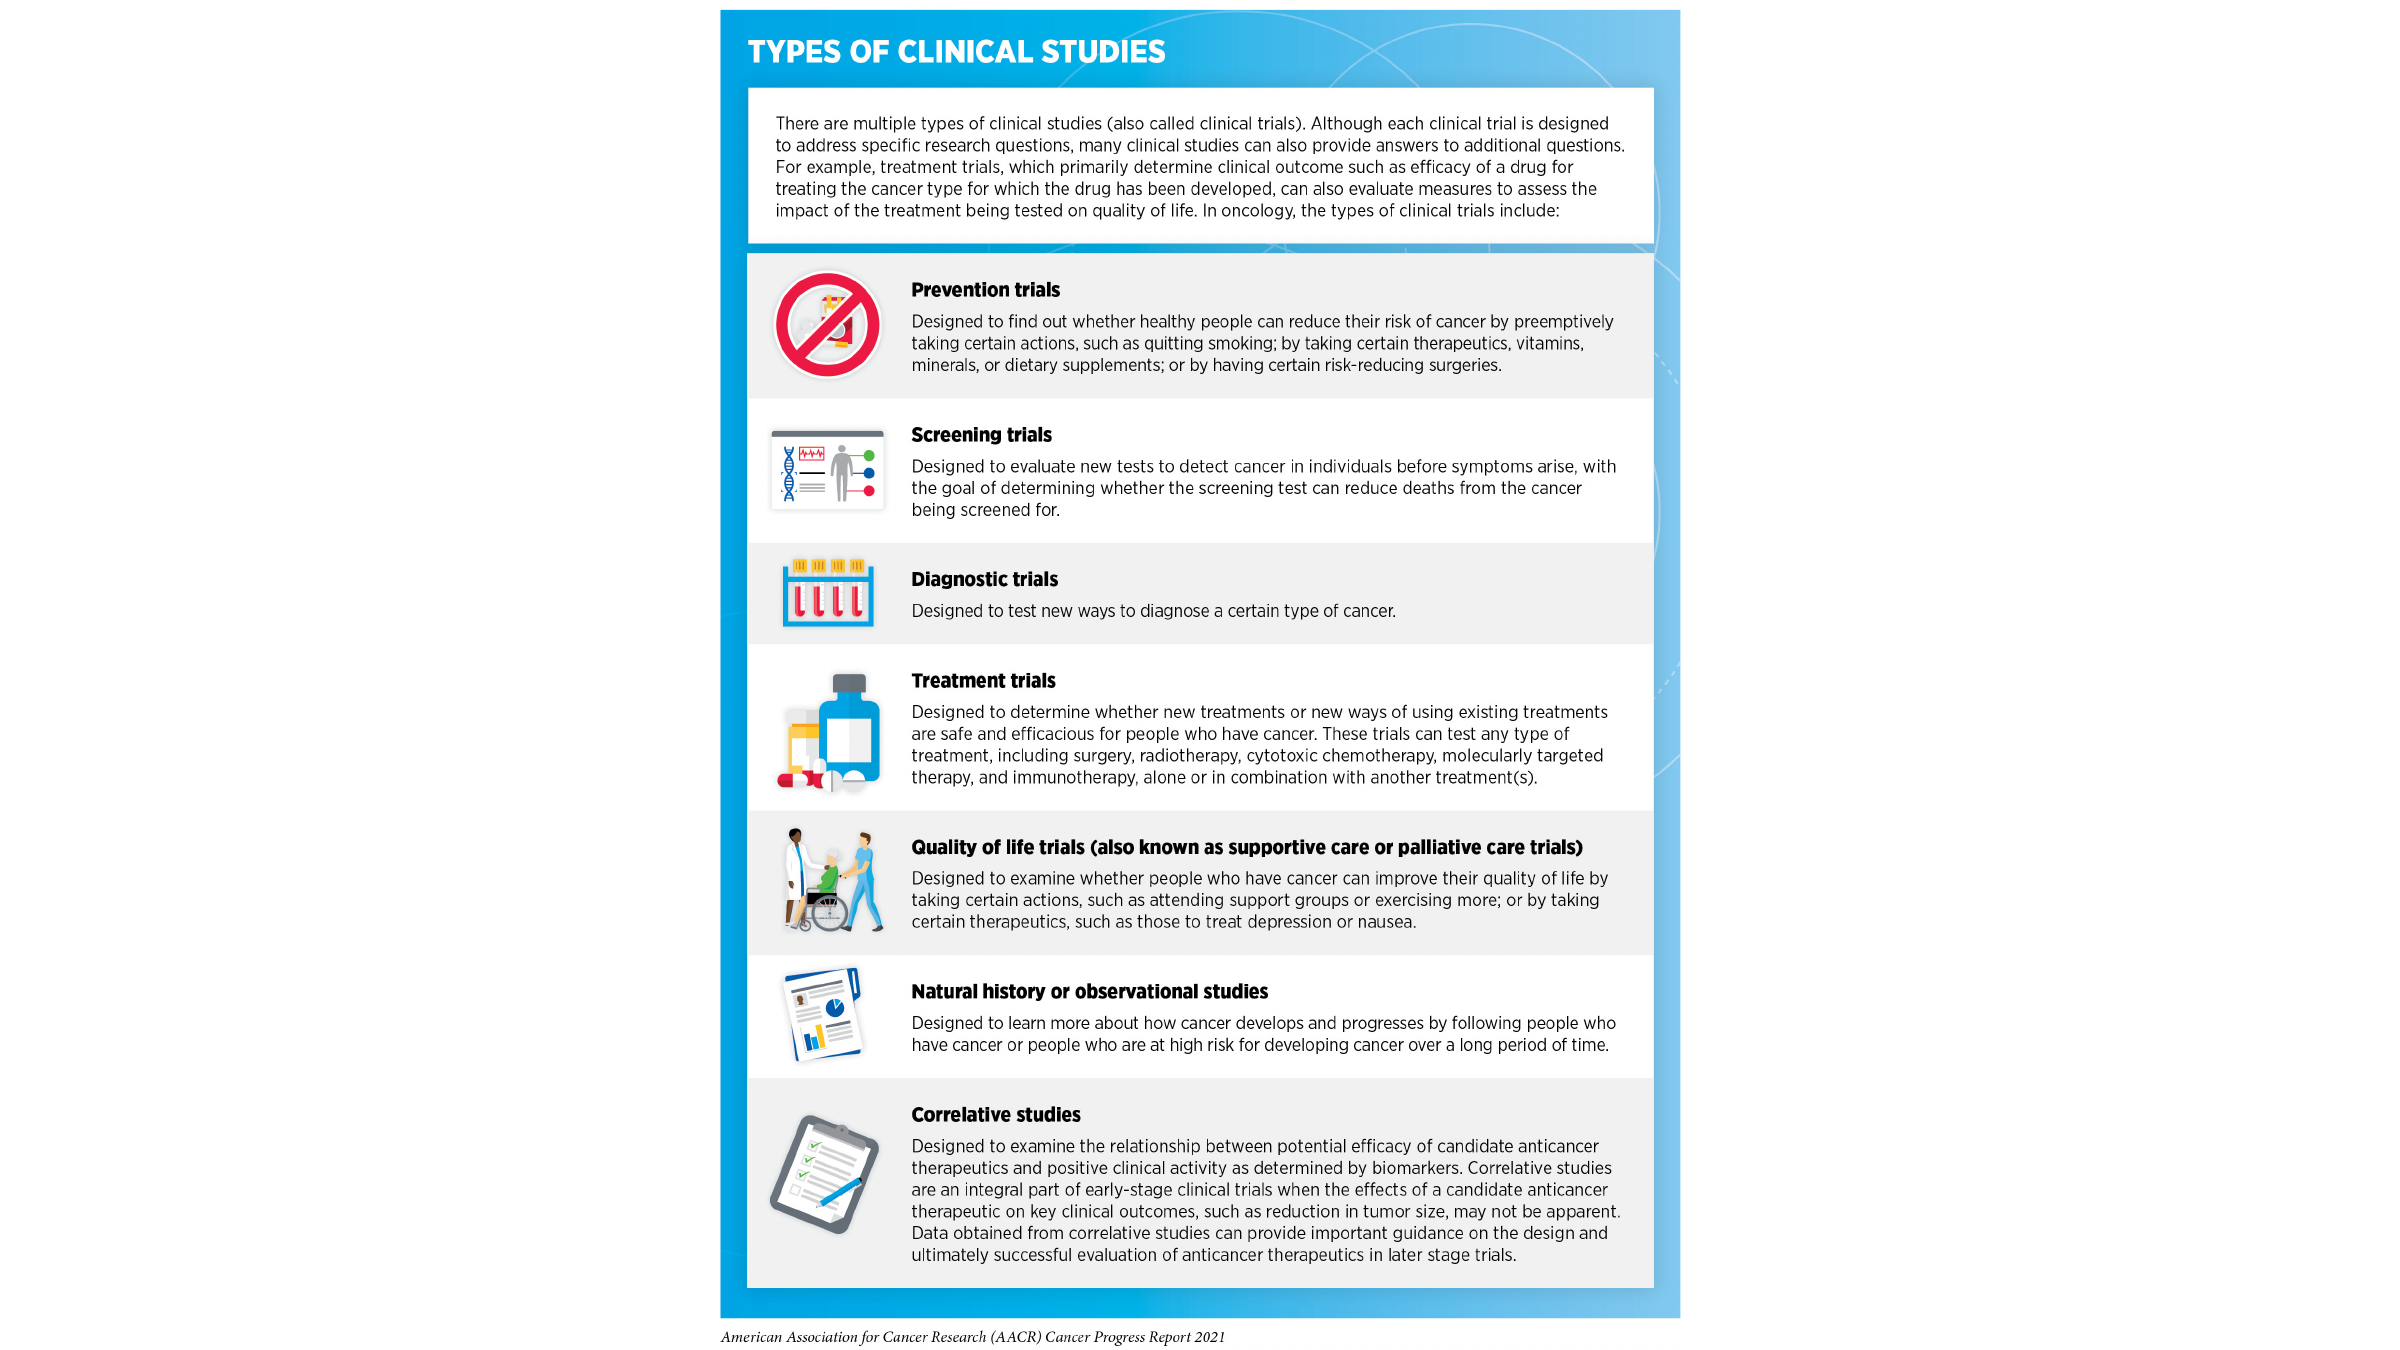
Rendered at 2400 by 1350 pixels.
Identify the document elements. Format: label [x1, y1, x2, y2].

picture [711, 0, 1689, 1350]
